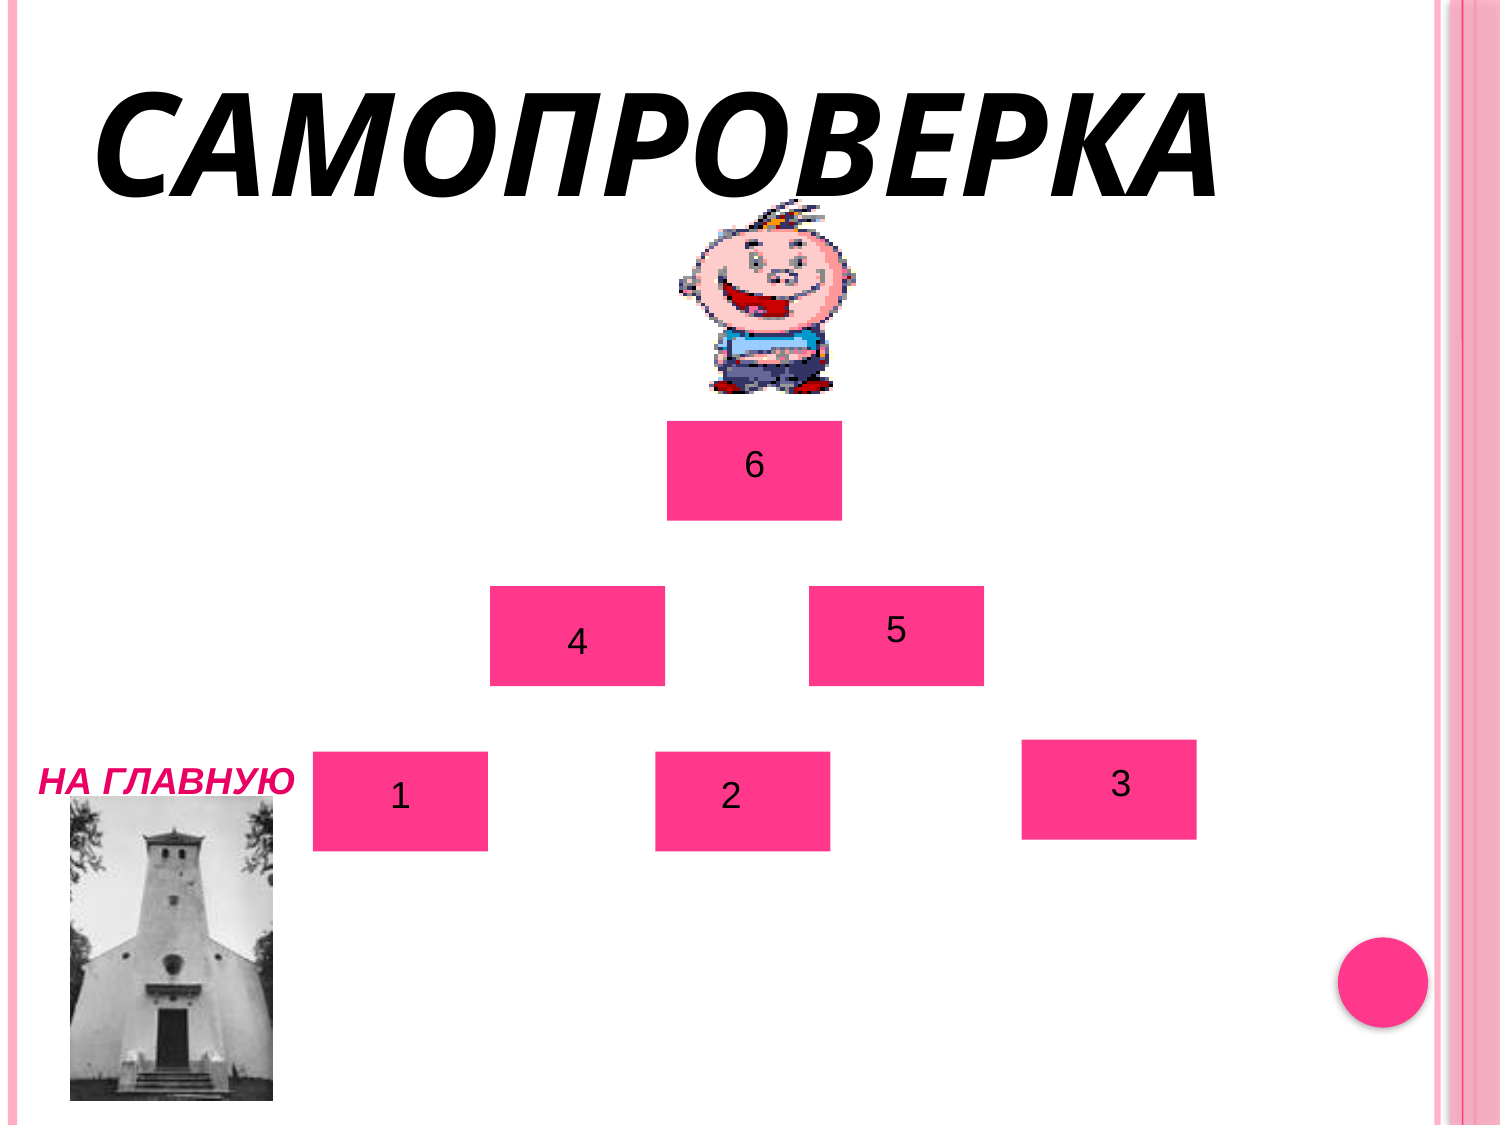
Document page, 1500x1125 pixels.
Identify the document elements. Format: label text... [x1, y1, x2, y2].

picture [69, 796, 273, 1102]
text_box [655, 751, 831, 852]
text_box [312, 823, 488, 852]
text_box 3 [1033, 751, 1209, 812]
text_box [490, 586, 666, 609]
text_box 4 [490, 609, 666, 670]
text_box [317, 751, 488, 763]
title Самопроверка [75, 45, 1300, 233]
text_box [490, 670, 666, 687]
picture [679, 198, 856, 398]
text_box [809, 658, 985, 687]
text_box [809, 586, 985, 597]
text_box 1 [312, 763, 488, 823]
text_box [667, 493, 843, 521]
text_box 2 [643, 763, 819, 823]
text_box 5 [809, 597, 985, 658]
text_box [1021, 739, 1197, 840]
text_box 6 [667, 432, 843, 493]
text_box НА ГЛАВНУЮ [23, 749, 317, 810]
text_box [667, 420, 843, 432]
